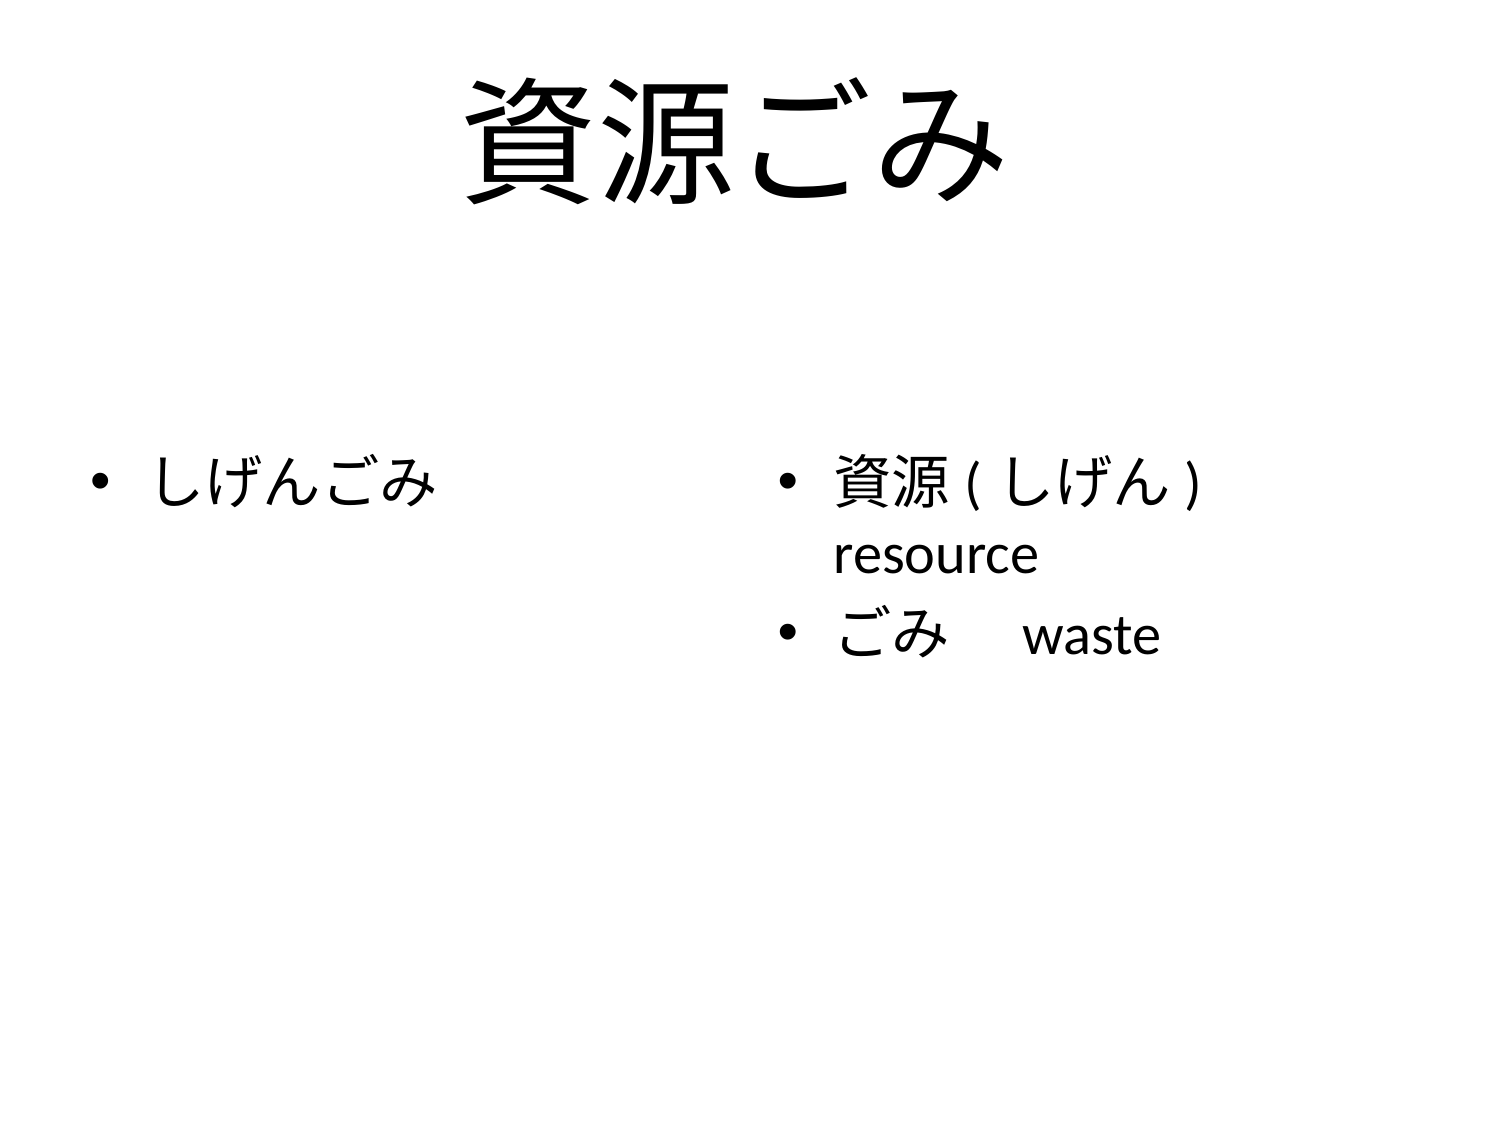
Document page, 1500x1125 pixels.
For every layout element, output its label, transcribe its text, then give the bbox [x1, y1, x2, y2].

title 資源ごみ [74, 44, 1426, 233]
list 資源(しげん) resource ごみ waste [762, 437, 1426, 1006]
list しげんごみ [74, 437, 738, 1006]
